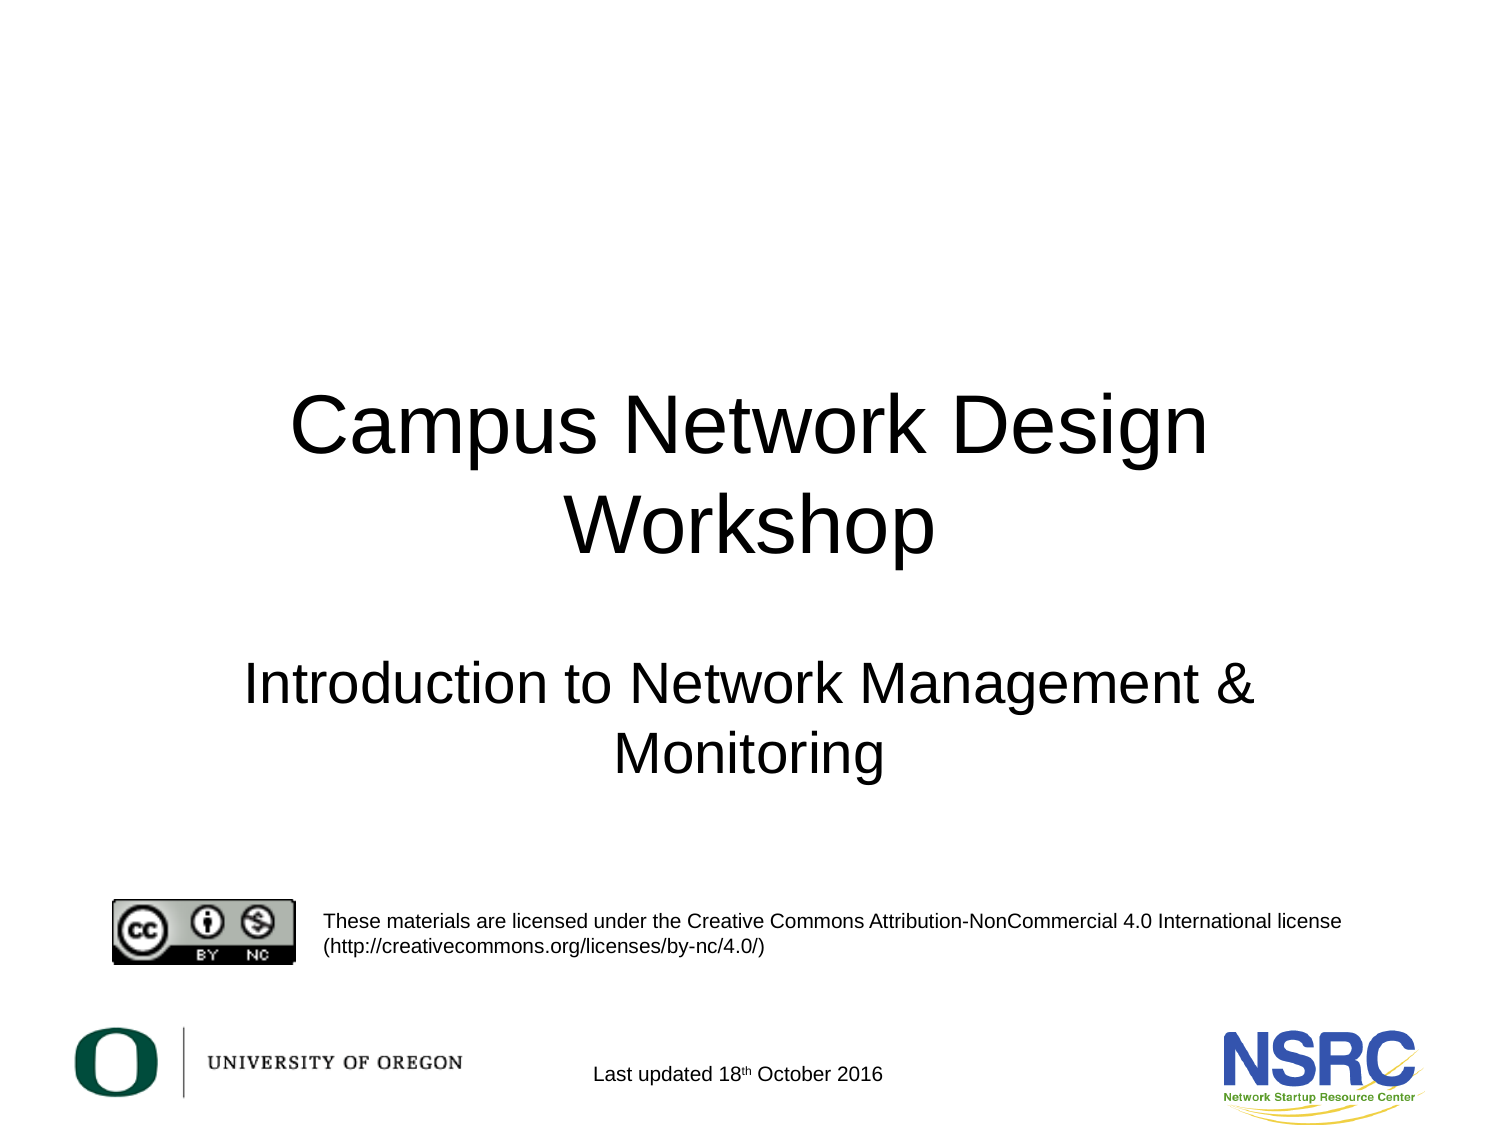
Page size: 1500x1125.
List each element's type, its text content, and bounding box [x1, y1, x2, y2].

subtitle Introduction to Network Management & Monitoring [225, 637, 1275, 898]
picture [1224, 1030, 1425, 1125]
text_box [112, 899, 1366, 966]
picture [62, 1024, 475, 1101]
text_box Last updated 18th October 2016 [578, 1053, 898, 1094]
title Campus Network Design Workshop [112, 349, 1388, 591]
